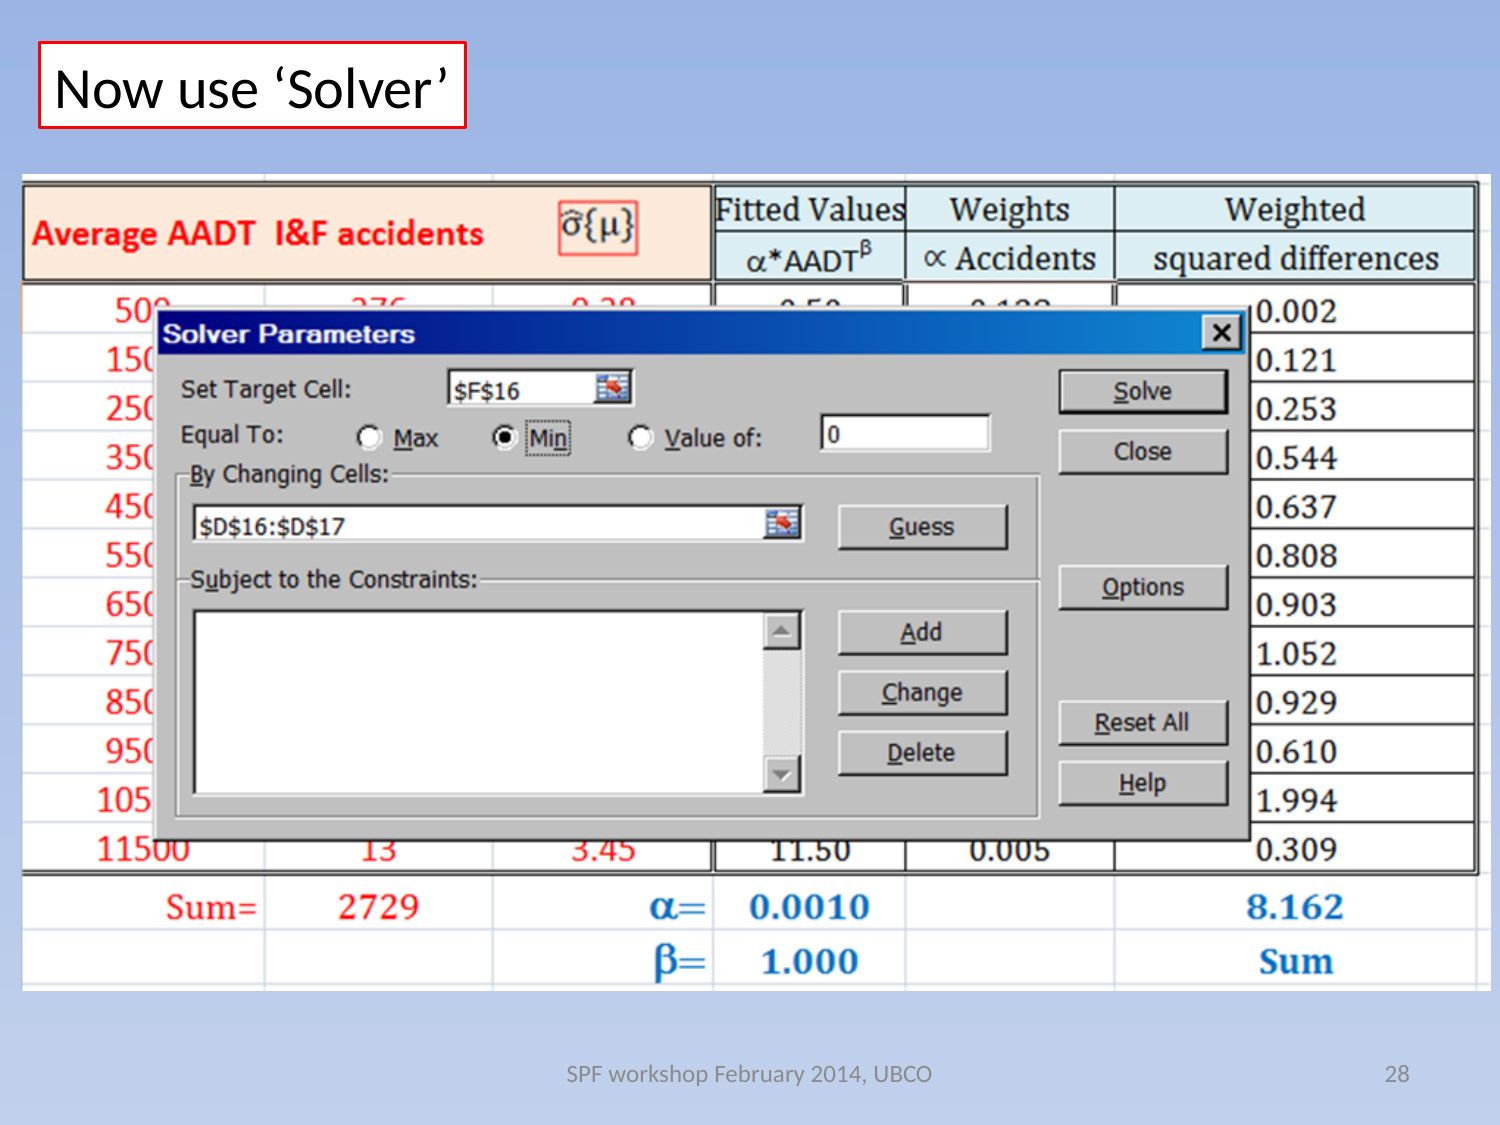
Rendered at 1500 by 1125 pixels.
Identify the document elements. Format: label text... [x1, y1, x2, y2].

footer SPF workshop February 2014, UBCO [512, 1042, 988, 1103]
text_box Now use ‘Solver’ [39, 42, 466, 128]
slide_number 28 [1074, 1042, 1425, 1103]
picture [21, 174, 1491, 991]
